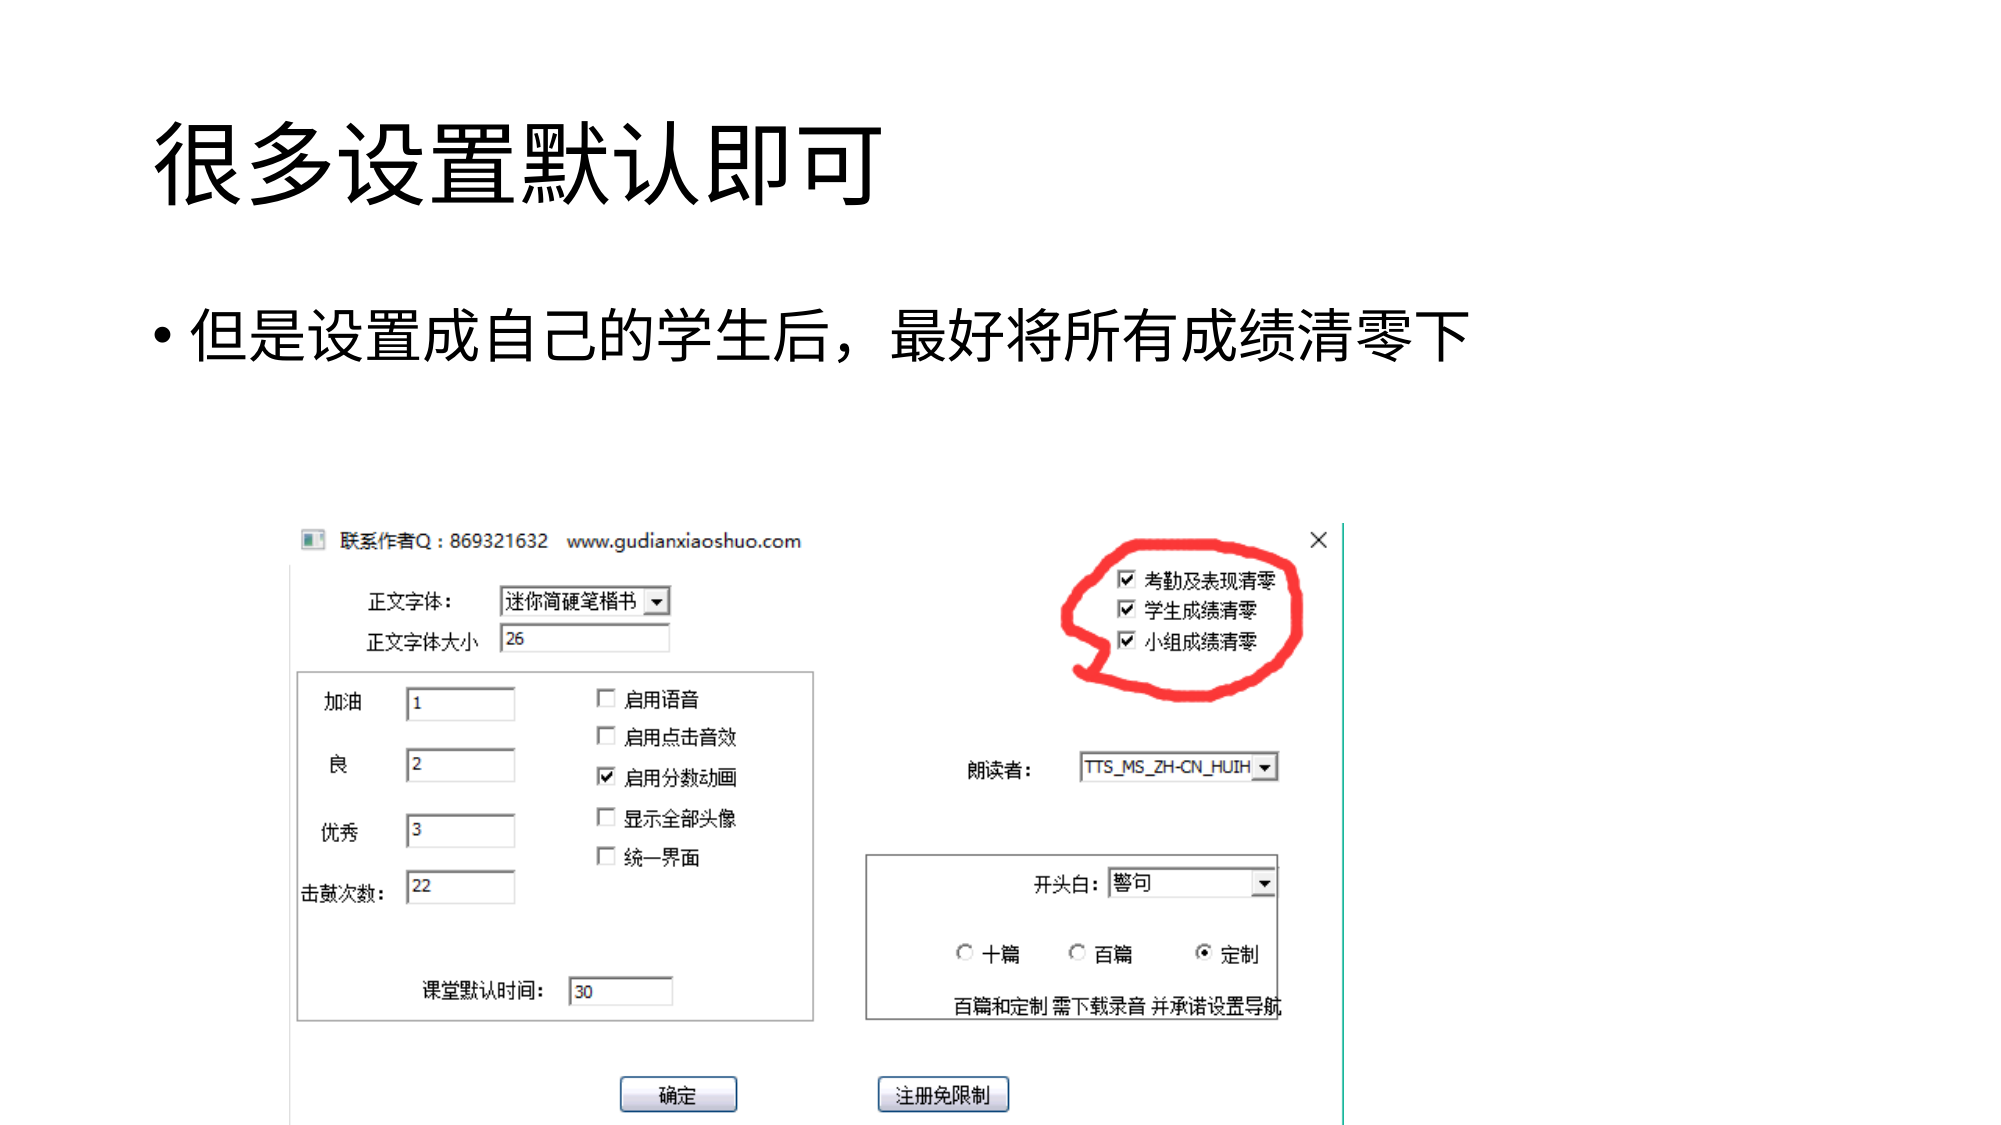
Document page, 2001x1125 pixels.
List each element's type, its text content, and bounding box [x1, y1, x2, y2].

title 很多设置默认即可 [137, 59, 1863, 278]
picture [289, 523, 1344, 1125]
list 但是设置成自己的学生后，最好将所有成绩清零下 [137, 299, 1863, 1014]
